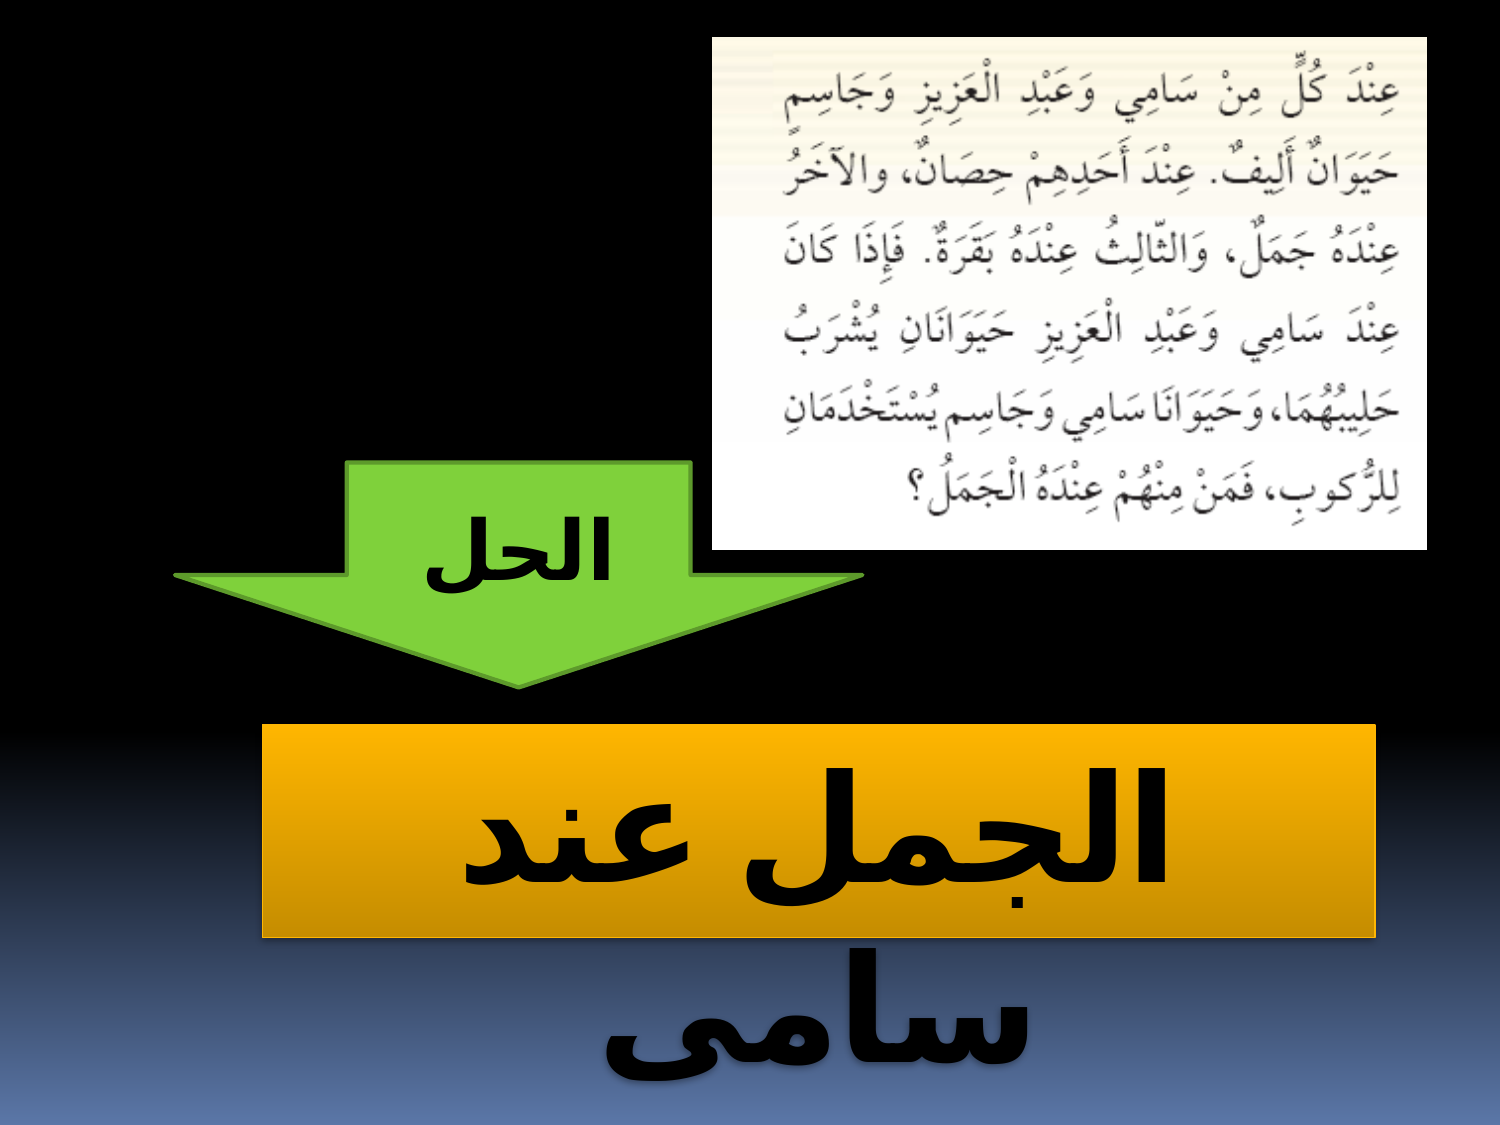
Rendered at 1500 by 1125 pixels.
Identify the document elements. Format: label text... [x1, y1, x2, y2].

picture [712, 37, 1427, 551]
text_box الجمل عند سامى [262, 724, 1376, 938]
text_box الحل [172, 460, 865, 690]
